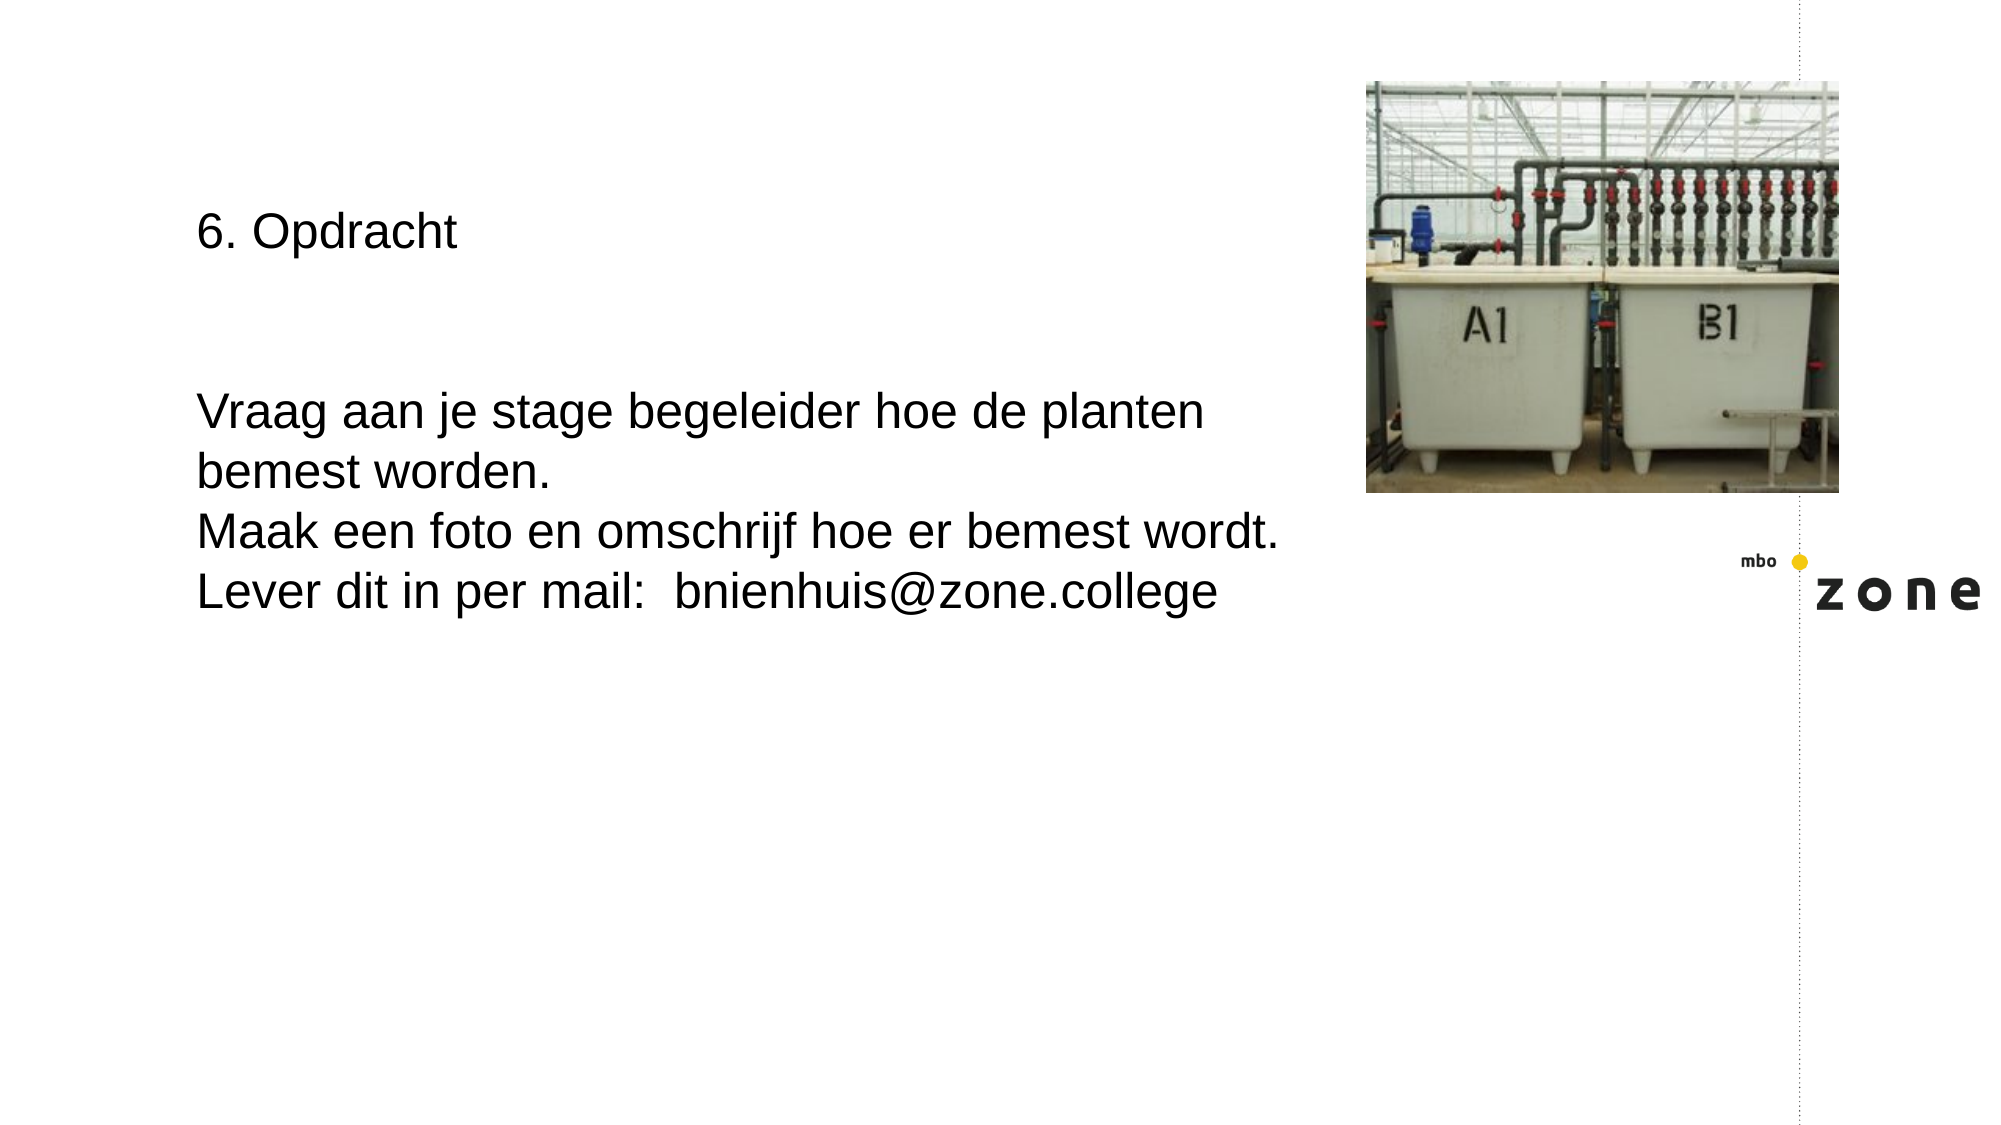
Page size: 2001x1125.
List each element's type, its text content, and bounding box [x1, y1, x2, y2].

text_box 6. Opdracht Vraag aan je stage begeleider hoe de planten bemest worden. Maak een foto en omschrijf hoe er bemest wordt. Lever dit in per mail: bnienhuis@zone.college [181, 191, 1307, 687]
picture [1366, 0, 2001, 1125]
